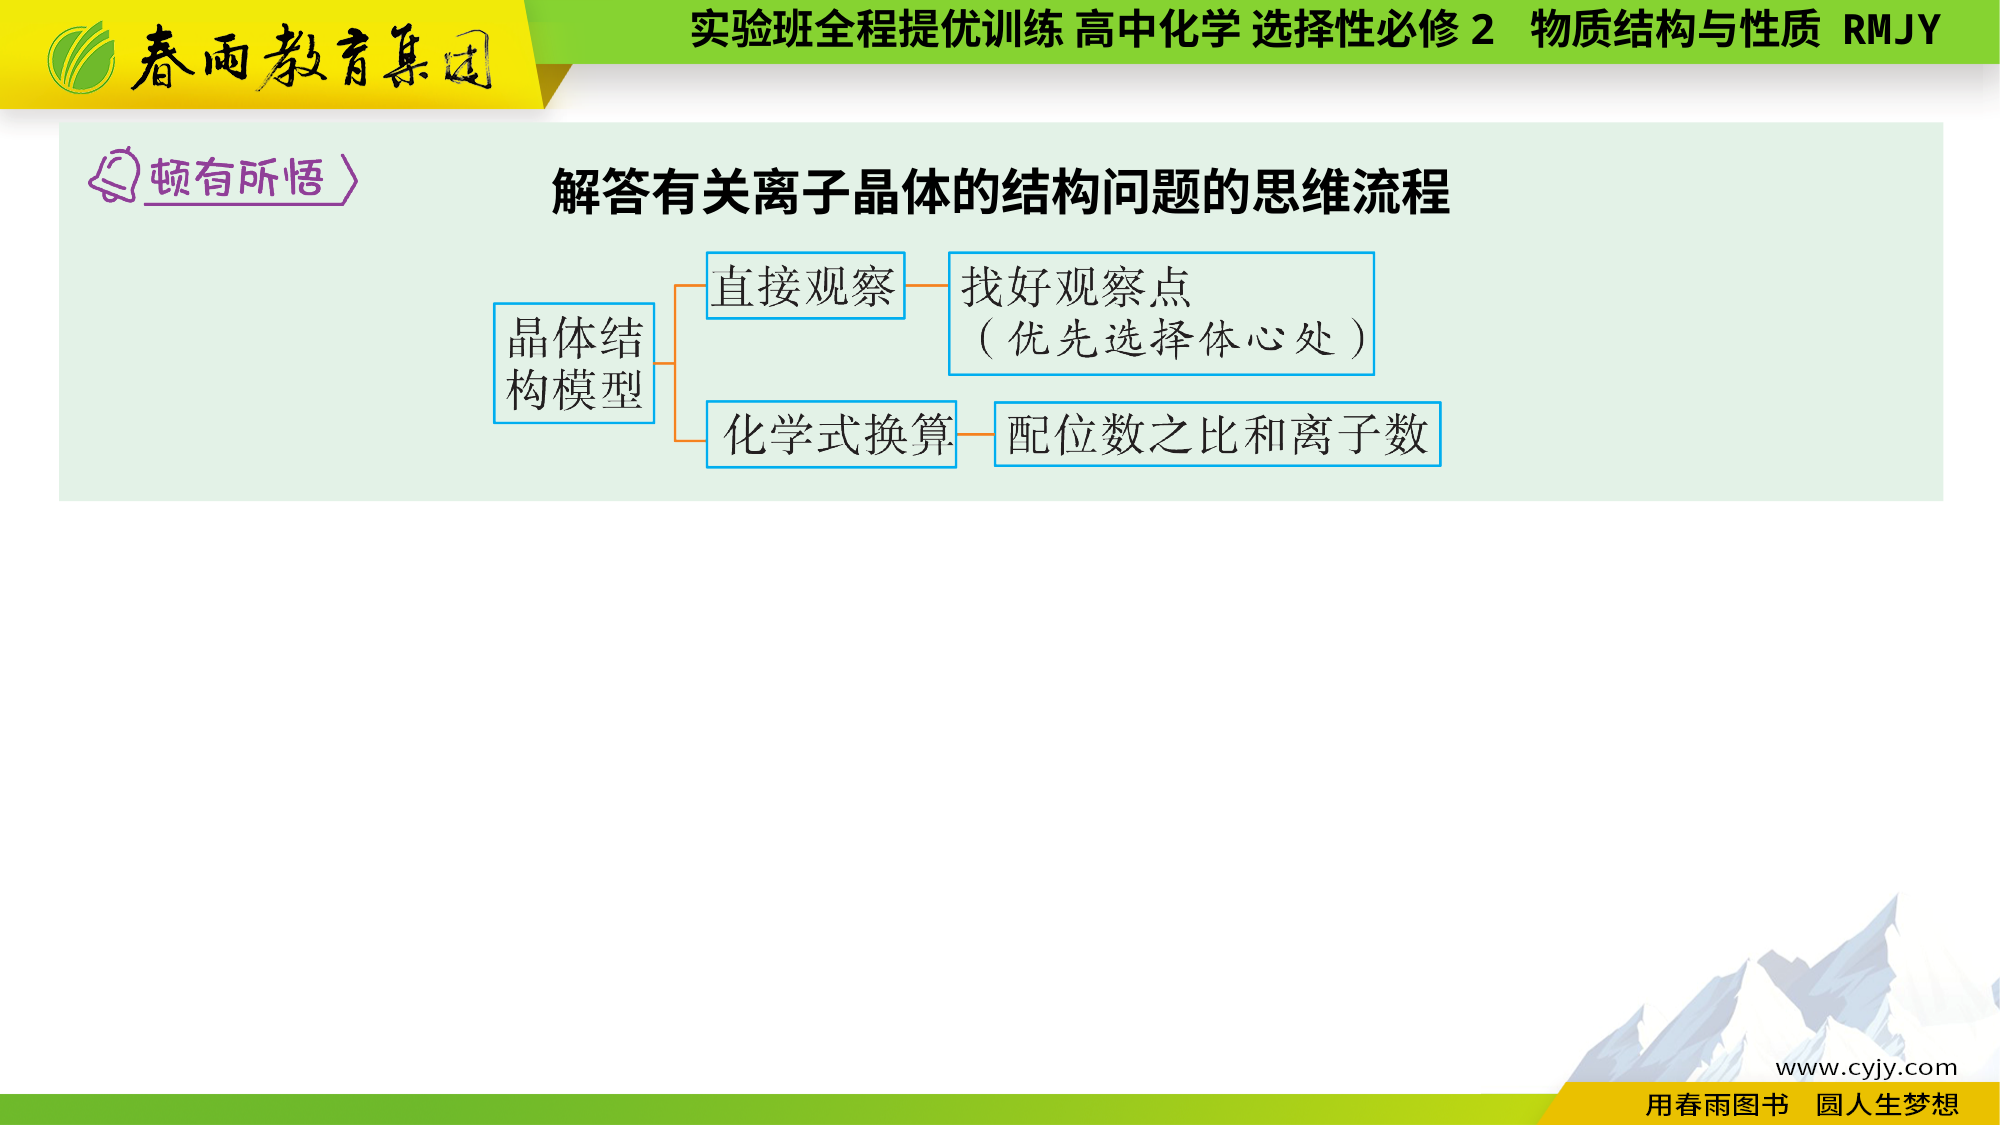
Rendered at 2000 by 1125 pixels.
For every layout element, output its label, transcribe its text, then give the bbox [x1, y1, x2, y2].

list 解答有关离子晶体的结构问题的思维流程 [59, 122, 1944, 502]
picture [0, 0, 2000, 1125]
